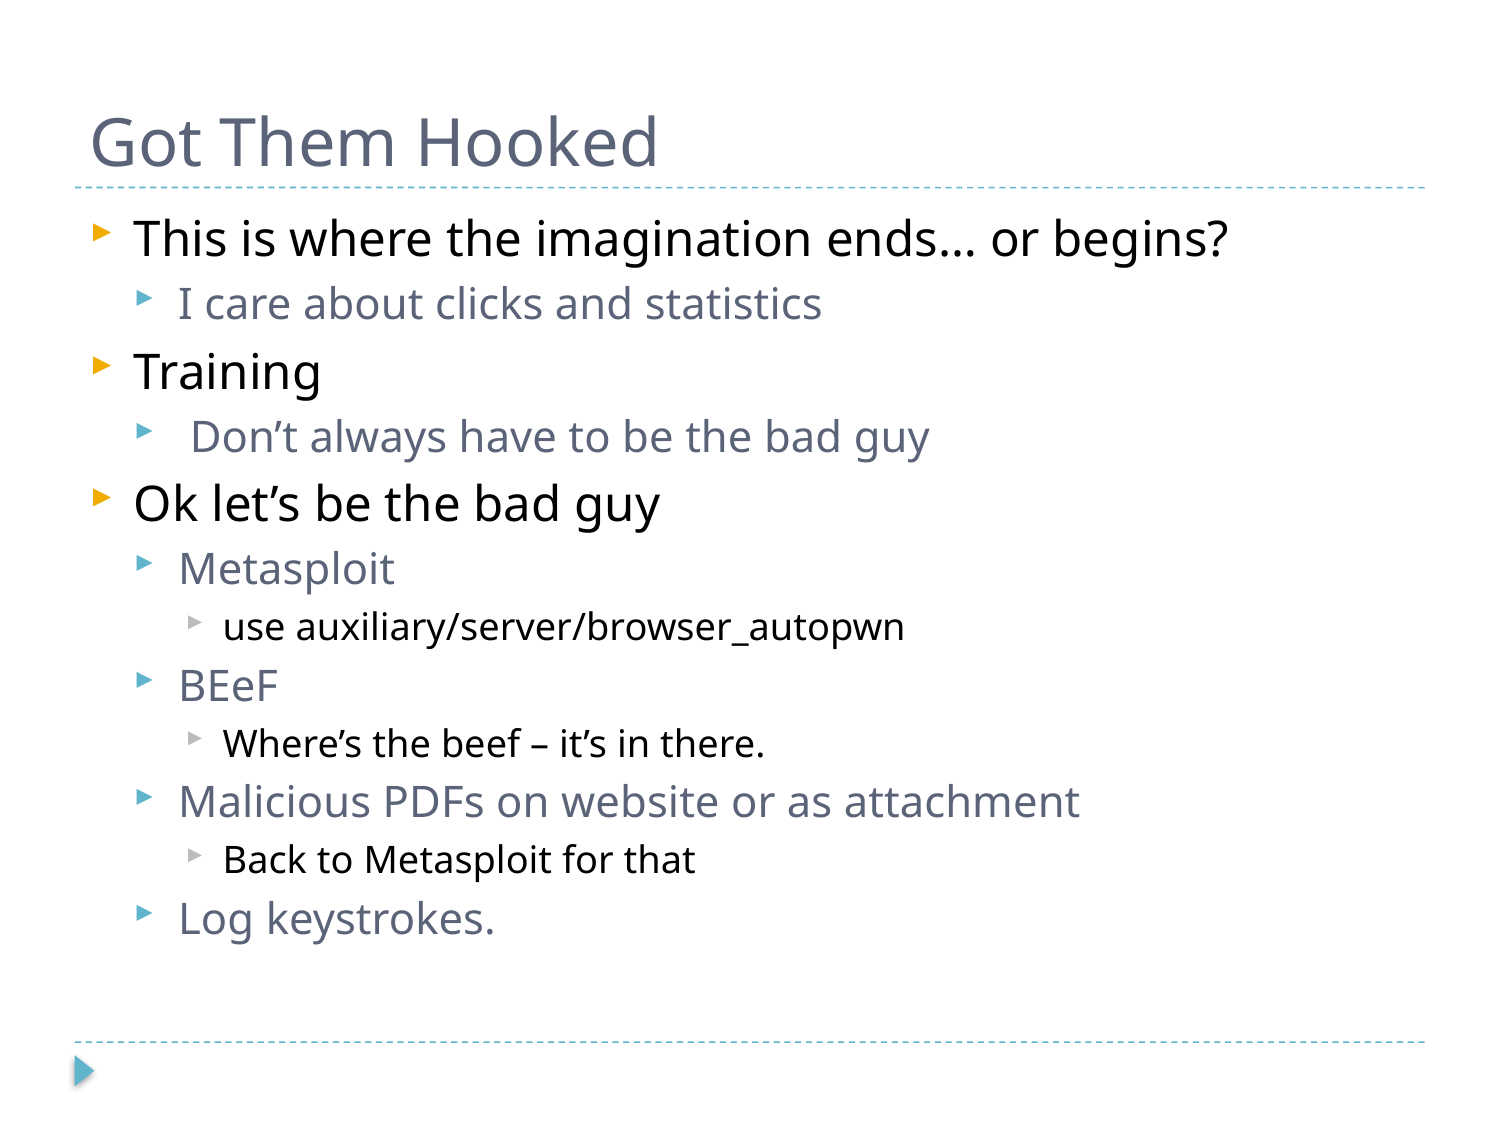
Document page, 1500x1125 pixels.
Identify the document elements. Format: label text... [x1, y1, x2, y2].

title Got Them Hooked [75, 24, 1425, 188]
list This is where the imagination ends… or begins? I care about clicks and statistics Training Don’t always have to be the bad guy Ok let’s be the bad guy Metasploit use auxiliary/server/browser_autopwn BEeF Where’s the beef – it’s in there. Malicious PDFs on website or as attachment Back to Metasploit for that Log keystrokes. [75, 200, 1425, 1010]
